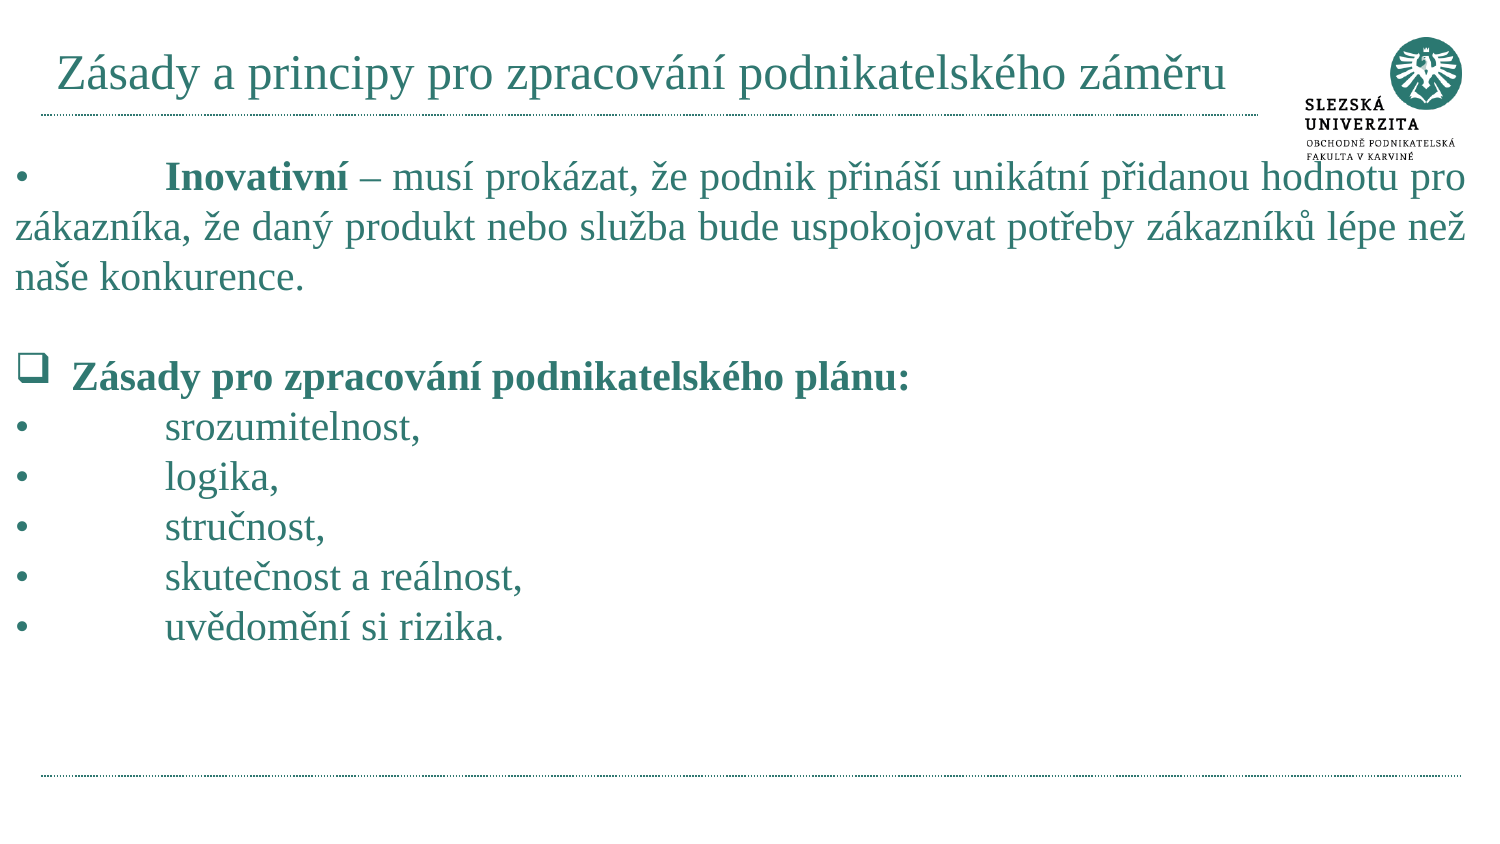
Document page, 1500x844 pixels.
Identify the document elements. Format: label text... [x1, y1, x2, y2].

text_box • Inovativní – musí prokázat, že podnik přináší unikátní přidanou hodnotu pro zákazníka, že daný produkt nebo služba bude uspokojovat potřeby zákazníků lépe než naše konkurence. Zásady pro zpracování podnikatelského plánu: • srozumitelnost, • logika, • stručnost, • skutečnost a reálnost, • uvědomění si rizika. [0, 141, 1483, 757]
title Zásady a principy pro zpracování podnikatelského záměru [41, 32, 1258, 116]
picture [1305, 37, 1462, 141]
